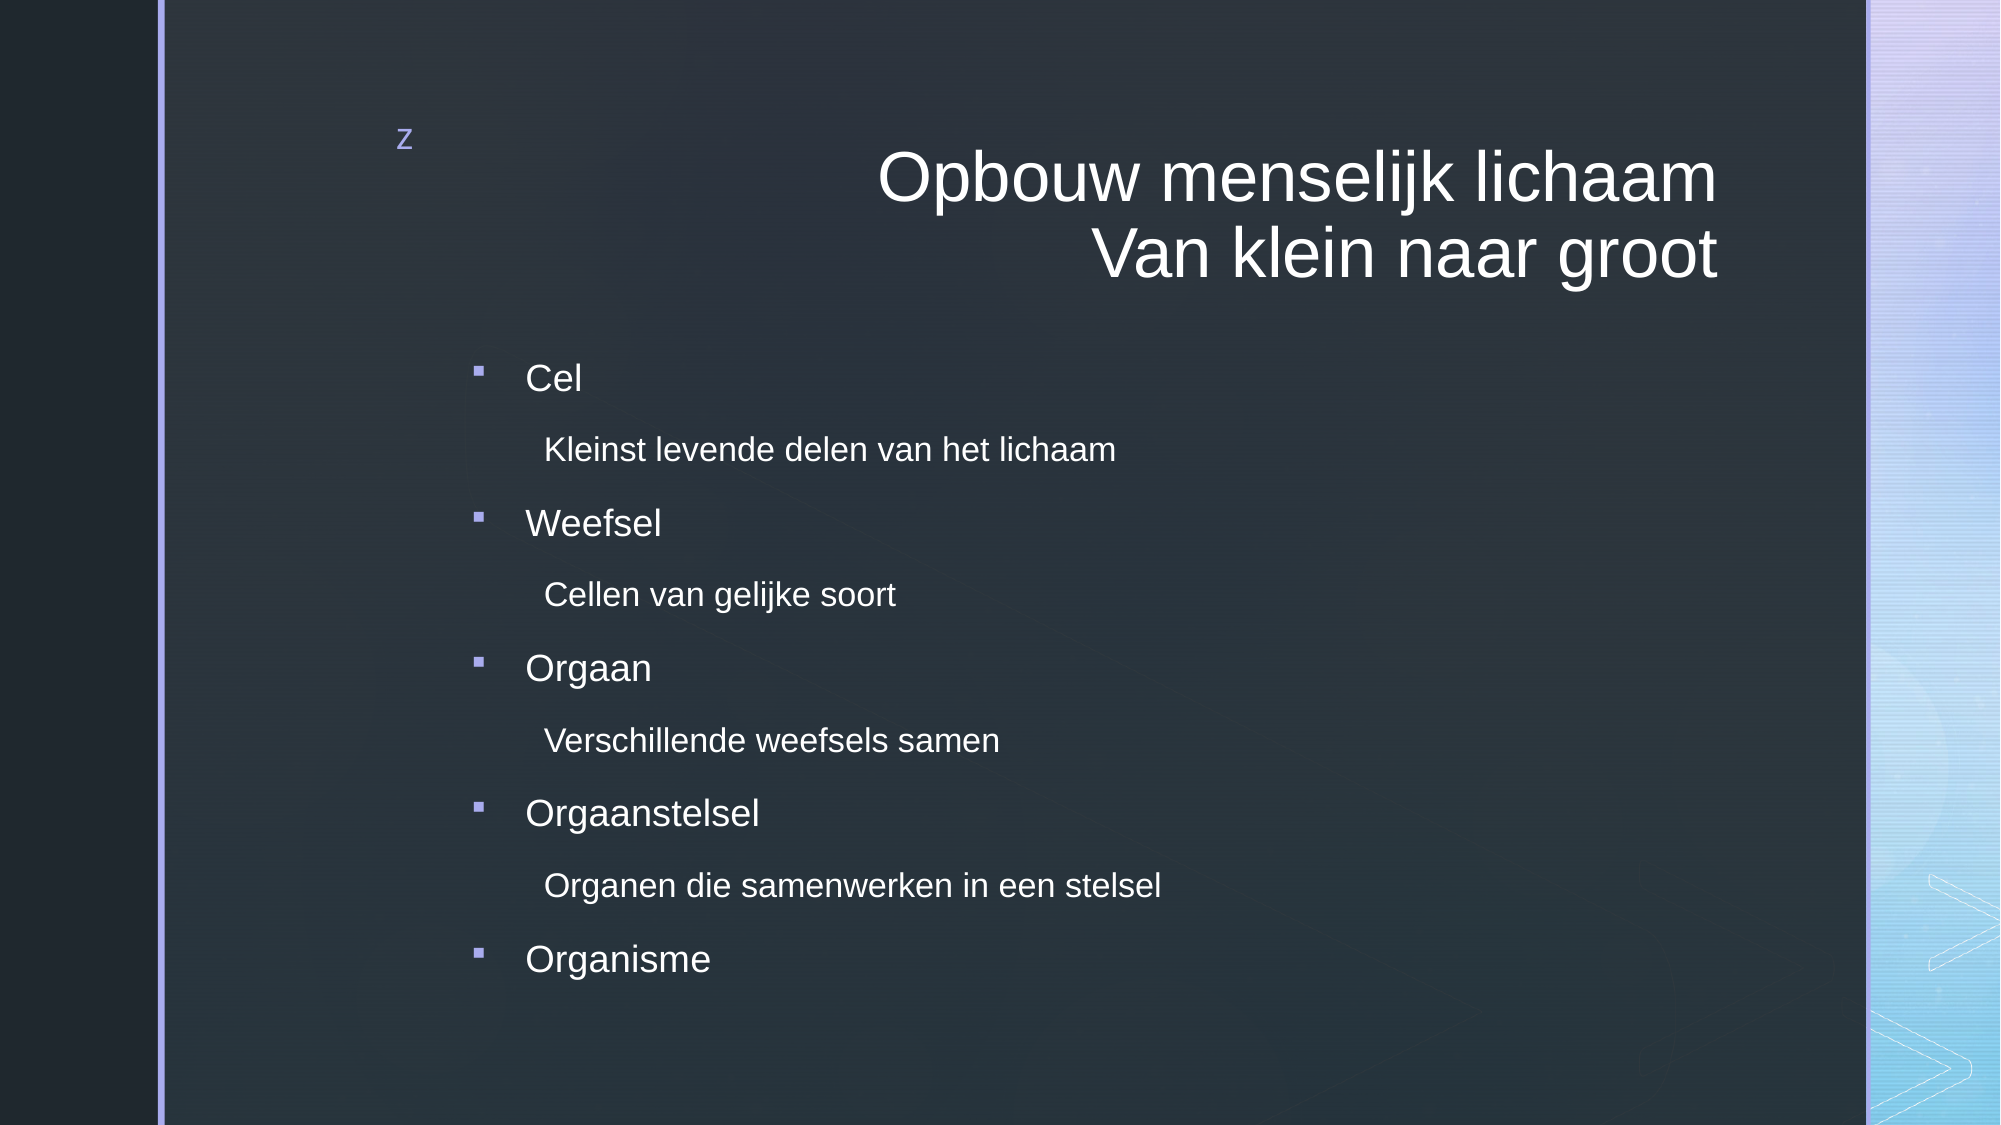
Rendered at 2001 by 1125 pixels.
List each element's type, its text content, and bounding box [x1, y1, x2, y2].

picture [1871, 0, 2001, 1125]
list Cel Kleinst levende delen van het lichaam Weefsel Cellen van gelijke soort Orgaan Verschillende weefsels samen Orgaanstelsel Organen die samenwerken in een stelsel Organisme [454, 336, 1734, 993]
title Opbouw menselijk lichaam Van klein naar groot [428, 132, 1734, 310]
